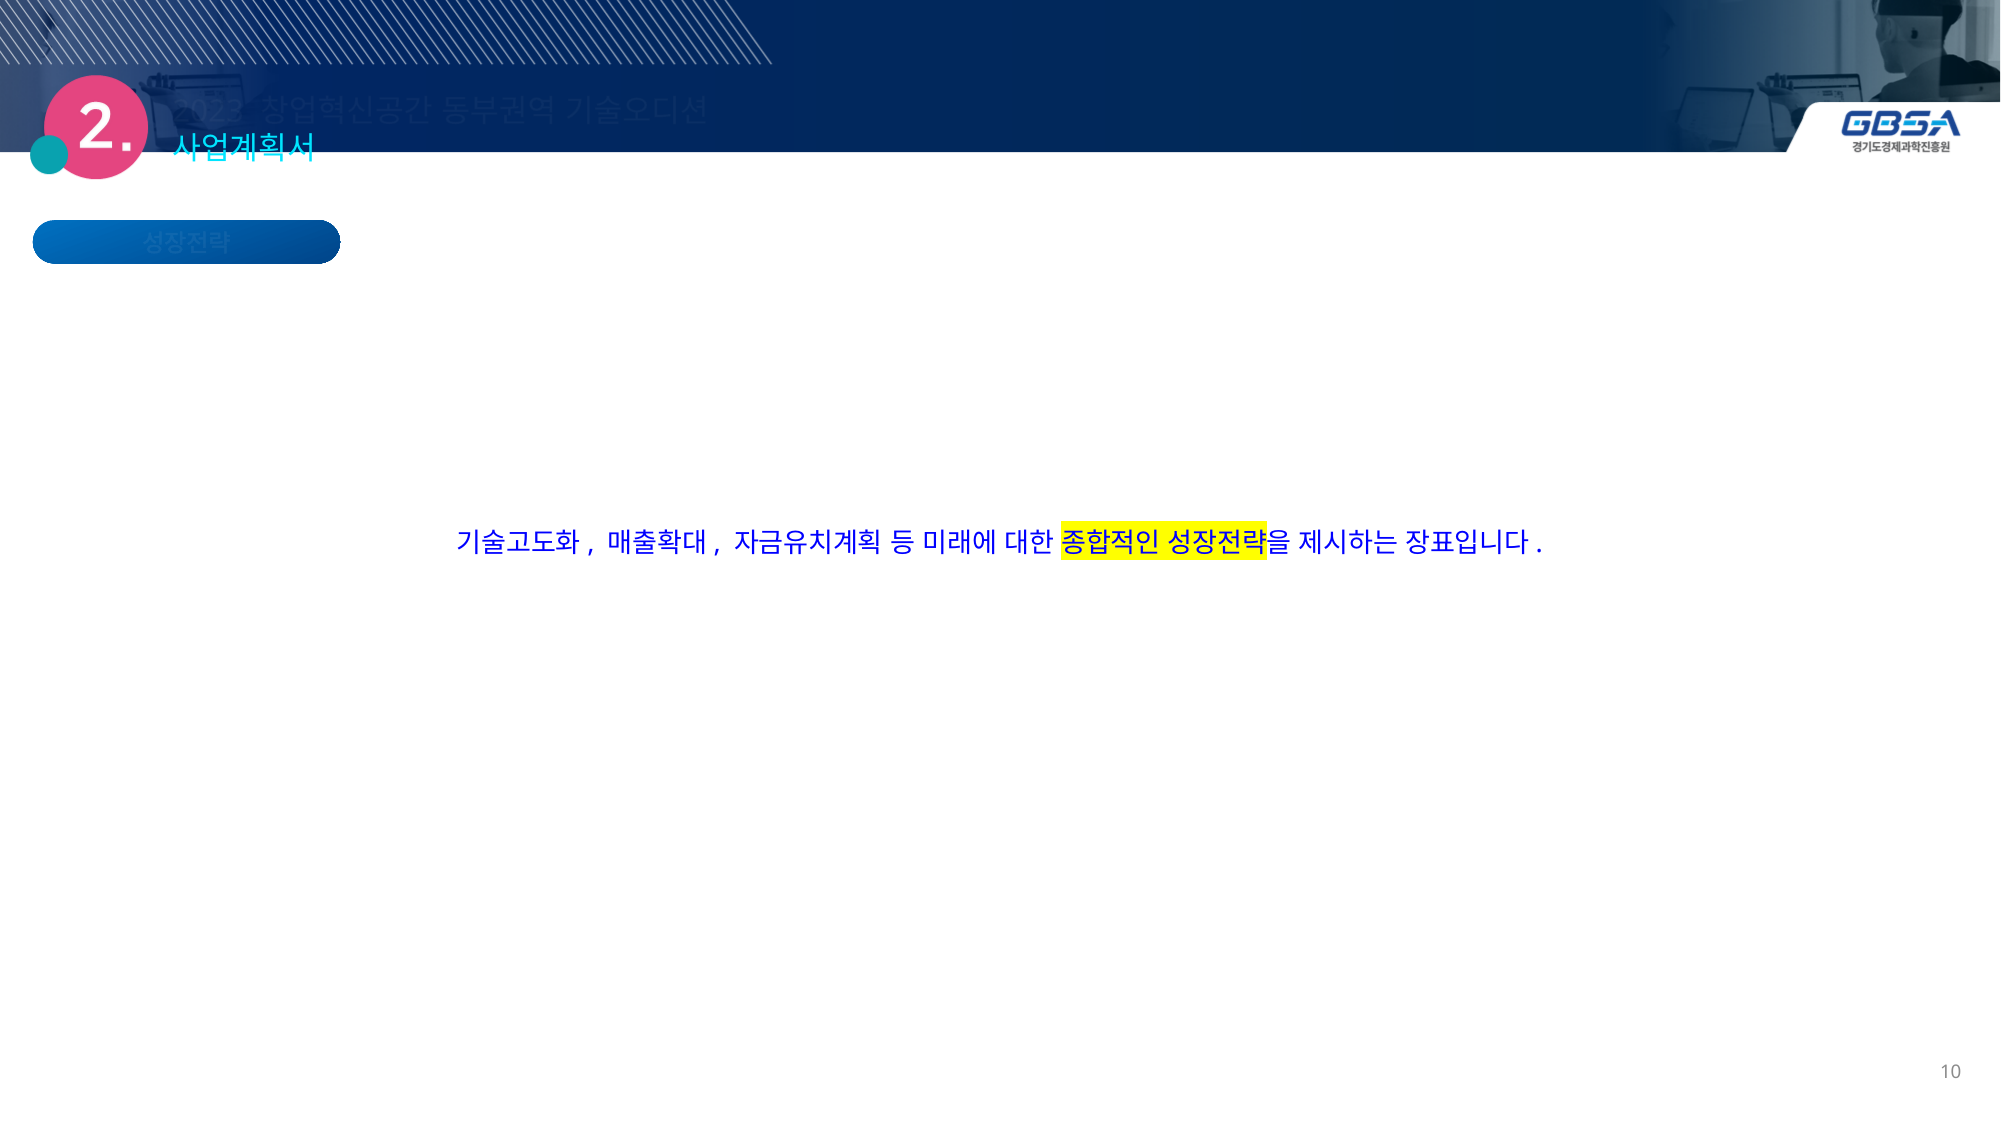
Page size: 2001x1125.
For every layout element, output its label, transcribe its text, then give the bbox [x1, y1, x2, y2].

picture [0, 0, 2001, 1125]
text_box 기술고도화, 매출확대, 자금유치계획 등 미래에 대한 종합적인 성장전략을 제시하는 장표입니다. [359, 508, 1641, 566]
text_box [31, 219, 342, 265]
slide_number 10 [1782, 1042, 1977, 1103]
text_box 2023 창업혁신공간 동부권역 기술오디션 사업계획서 [157, 83, 868, 173]
text_box 성장전략 [68, 220, 305, 264]
